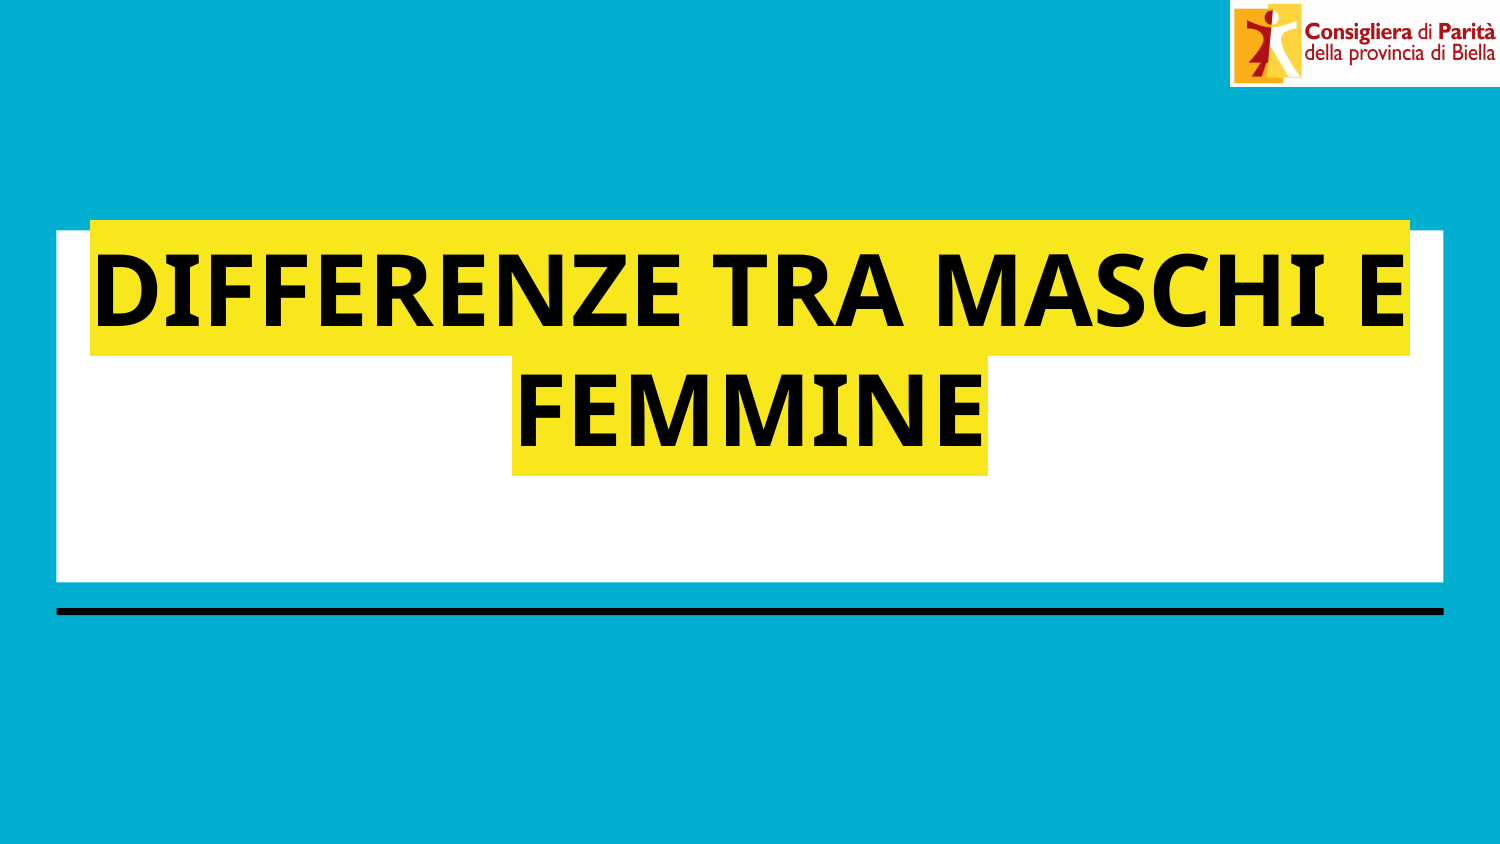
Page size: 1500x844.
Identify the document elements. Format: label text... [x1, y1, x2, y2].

picture [1230, 0, 1500, 88]
title DIFFERENZE TRA MASCHI E FEMMINE [56, 230, 1444, 583]
